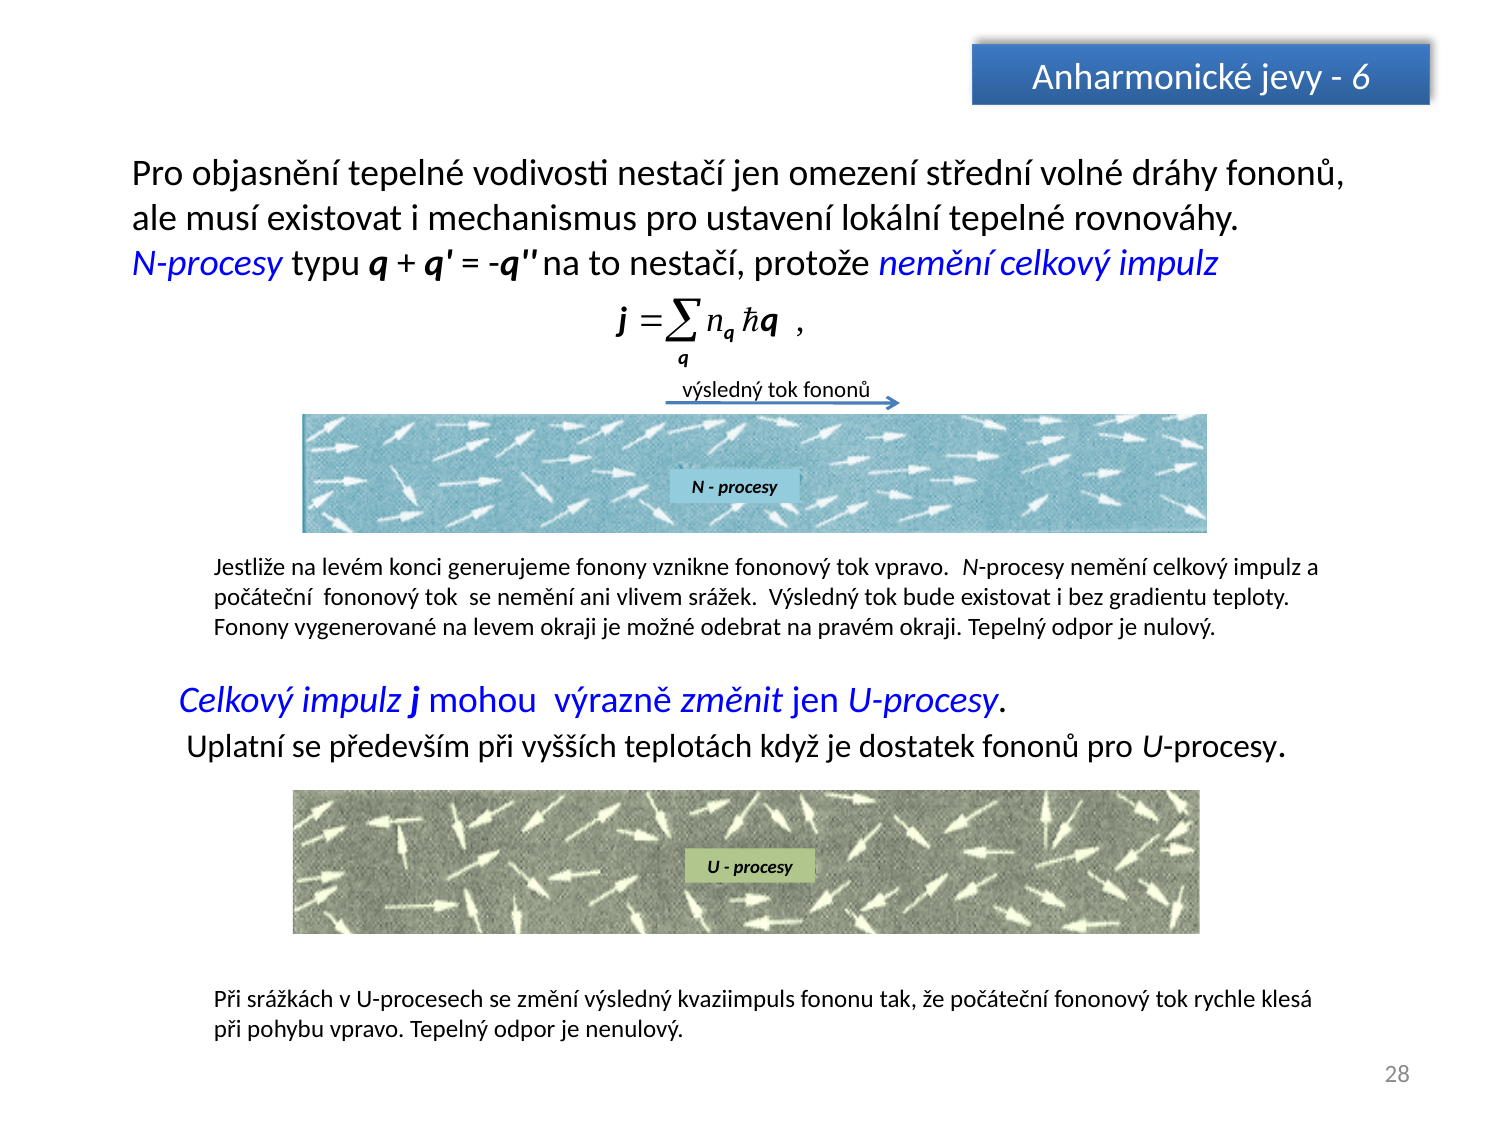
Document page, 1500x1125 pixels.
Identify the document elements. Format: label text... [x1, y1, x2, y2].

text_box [163, 667, 1360, 1051]
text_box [198, 374, 1360, 650]
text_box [116, 140, 1383, 384]
text_box Anharmonické jevy - 6 [972, 44, 1430, 105]
slide_number 28 [1074, 1042, 1425, 1103]
